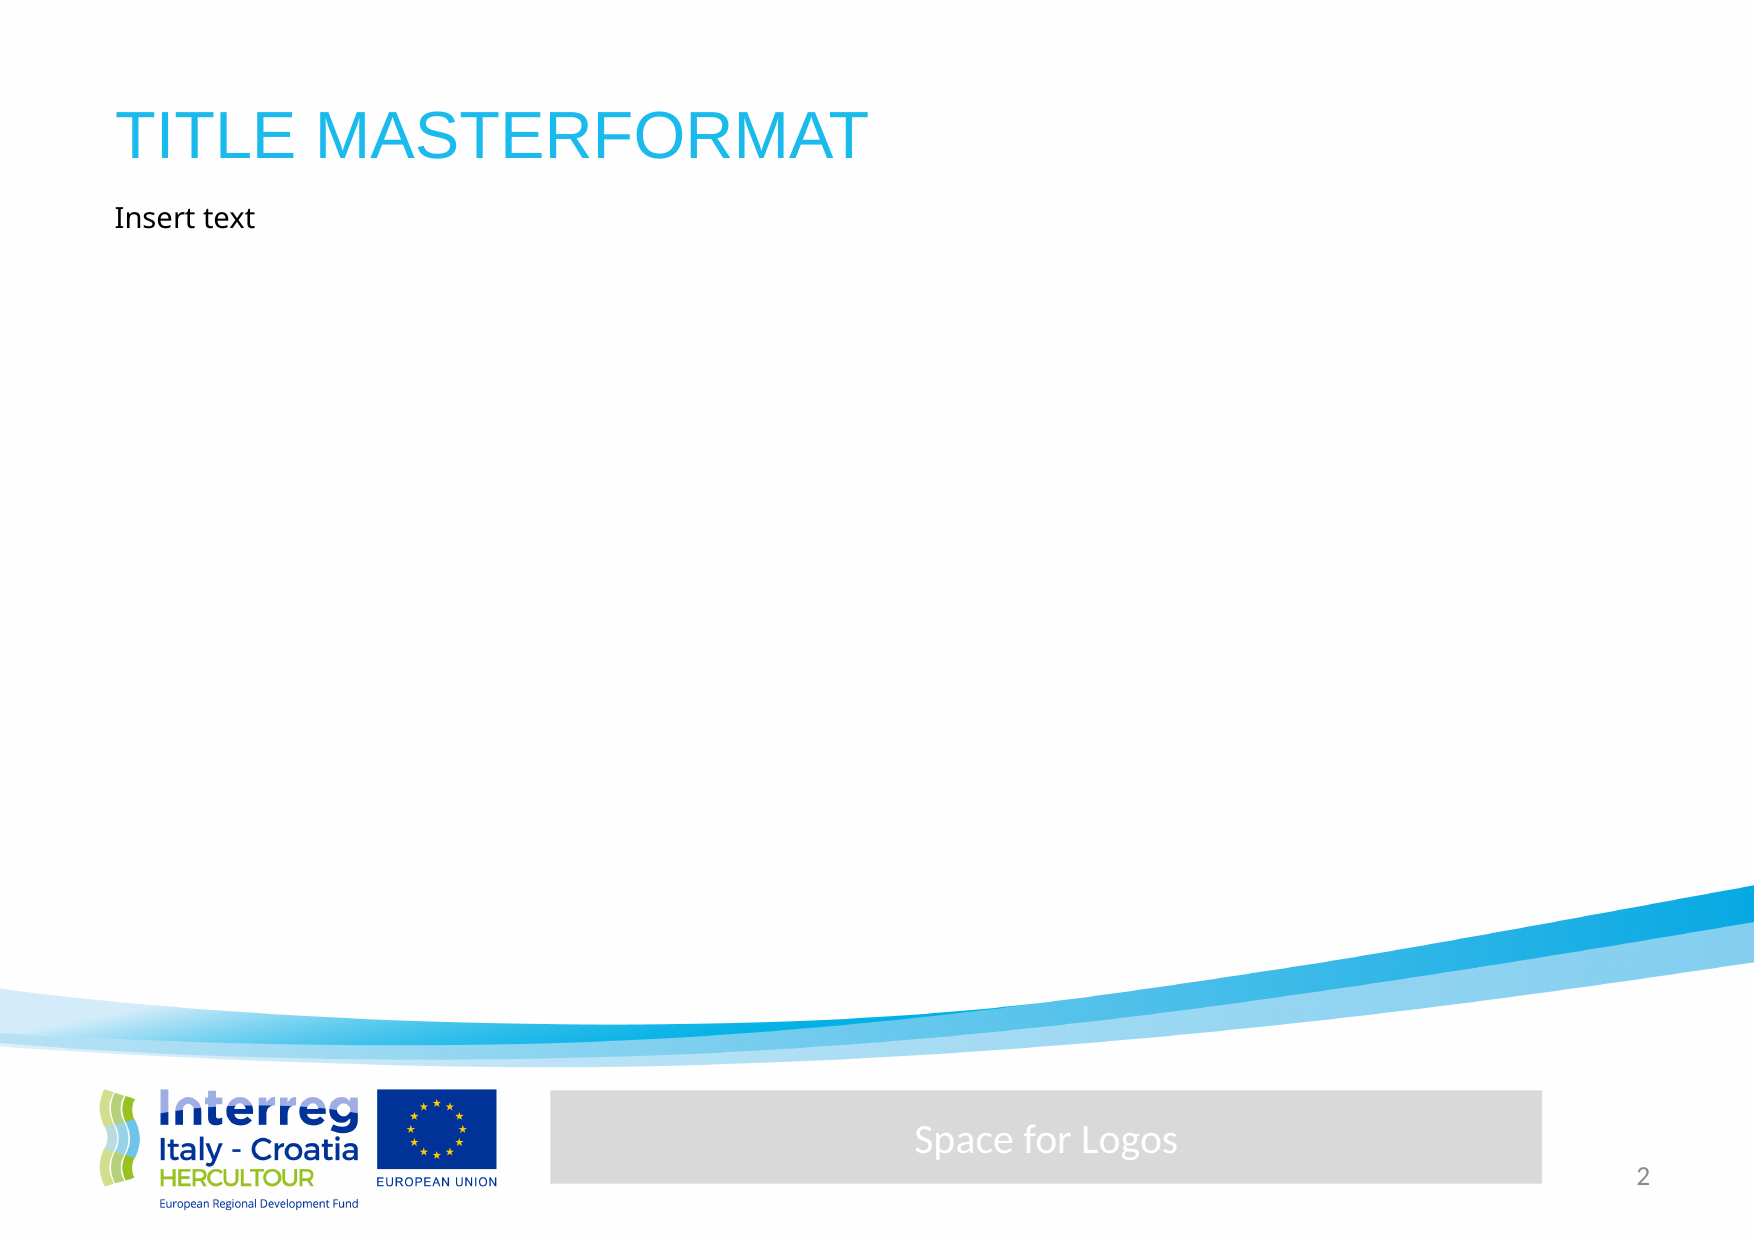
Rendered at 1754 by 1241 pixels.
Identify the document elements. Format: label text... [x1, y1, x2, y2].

picture [0, 0, 1754, 1241]
text_box Space for Logos [549, 1089, 1543, 1185]
text_box TITLE MASTERFORMAT [97, 83, 1656, 181]
slide_number 2 [1607, 1141, 1666, 1208]
text_box Insert text [99, 191, 1658, 851]
